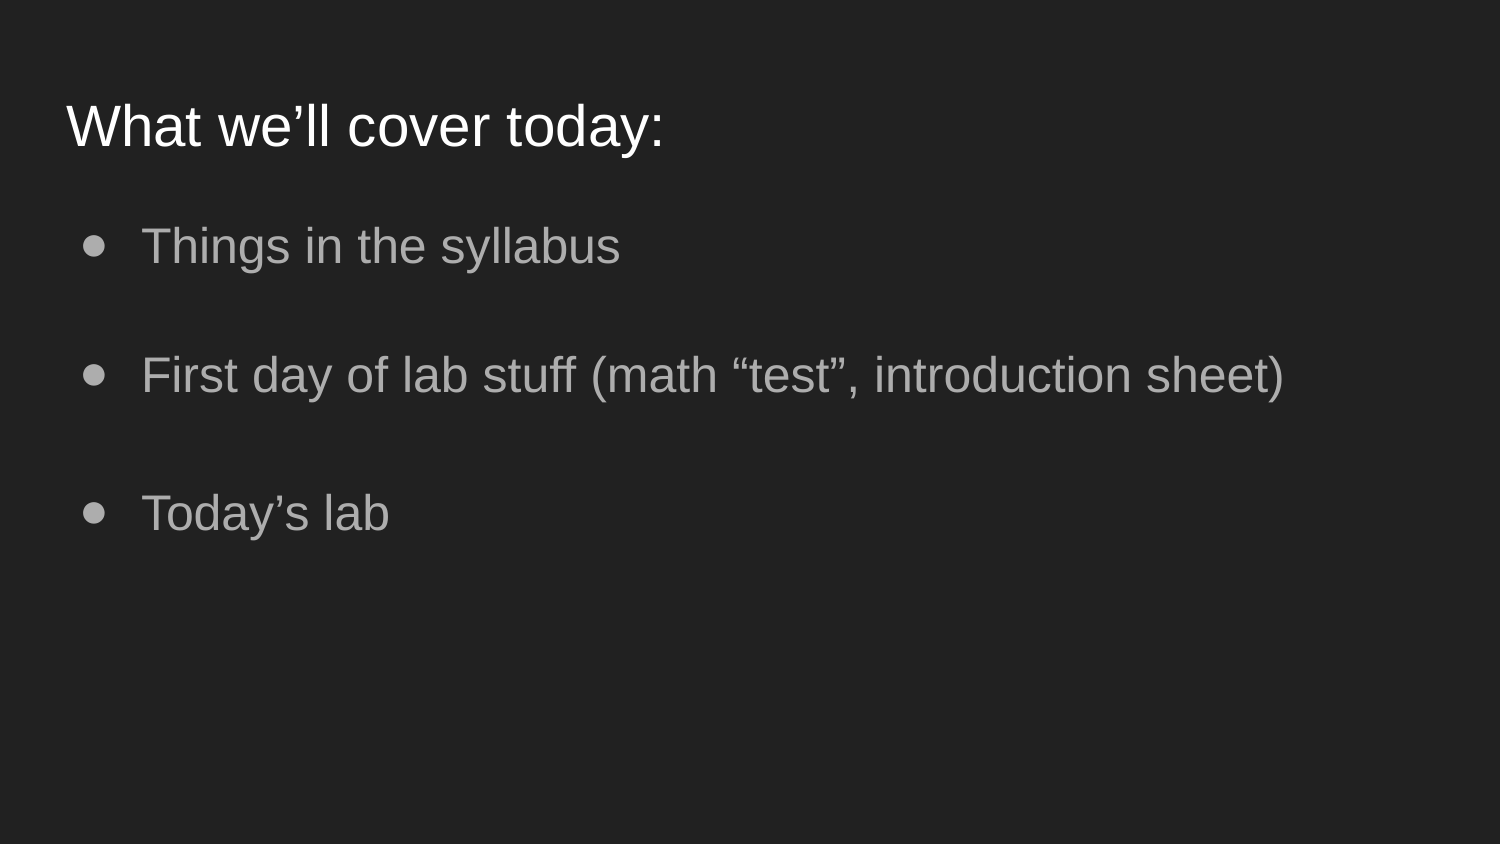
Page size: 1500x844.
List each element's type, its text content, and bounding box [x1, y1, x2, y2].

title What we’ll cover today: [51, 72, 1449, 167]
list Things in the syllabus First day of lab stuff (math “test”, introduction sheet) Today’s lab [51, 189, 1449, 750]
